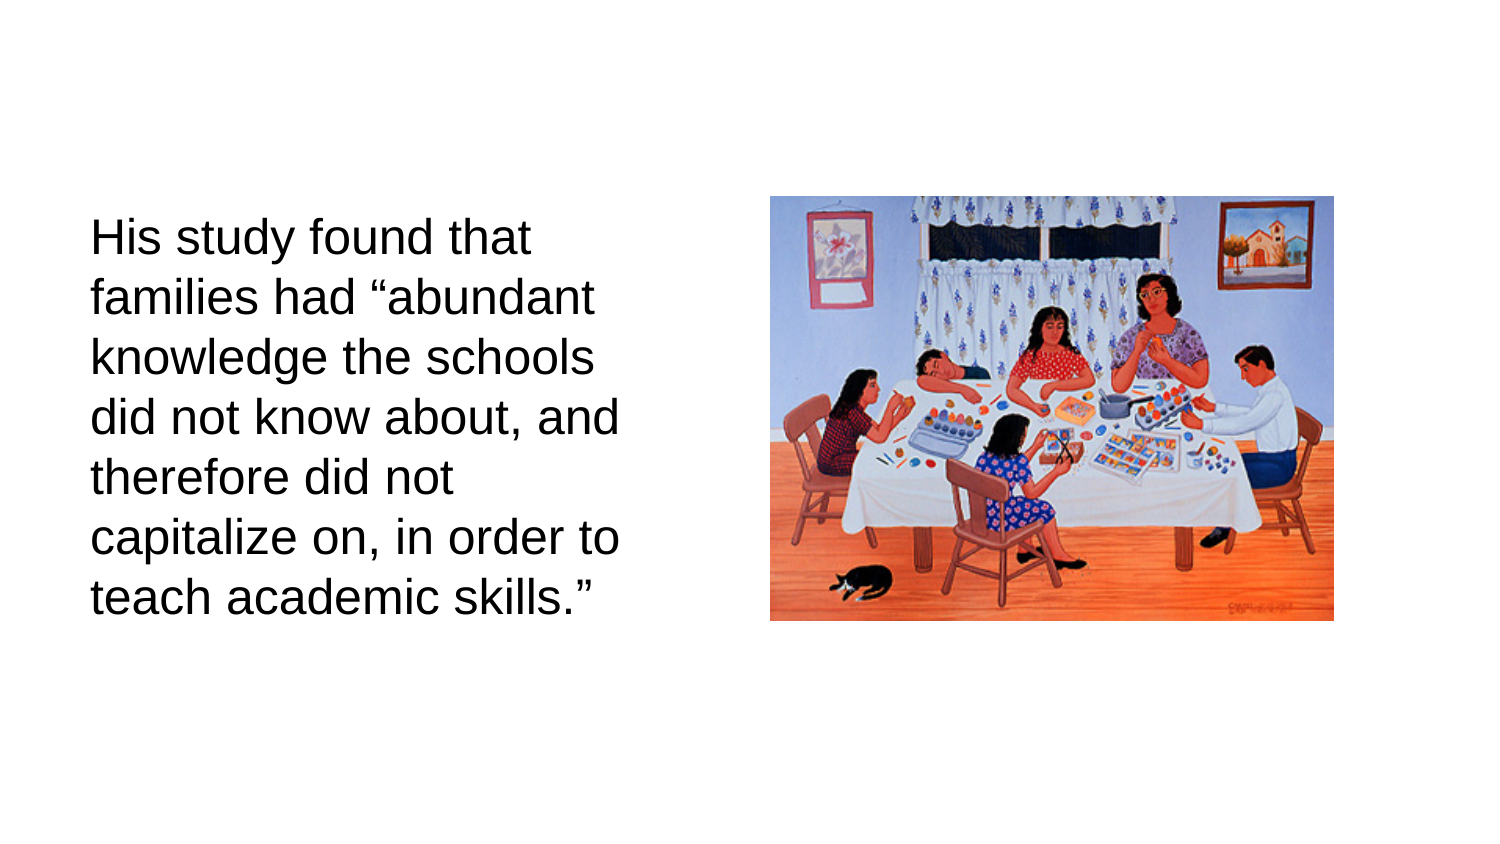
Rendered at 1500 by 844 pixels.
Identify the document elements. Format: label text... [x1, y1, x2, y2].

picture [770, 196, 1334, 621]
list His study found that families had “abundant knowledge the schools did not know about, and therefore did not capitalize on, in order to teach academic skills.” [75, 196, 687, 797]
